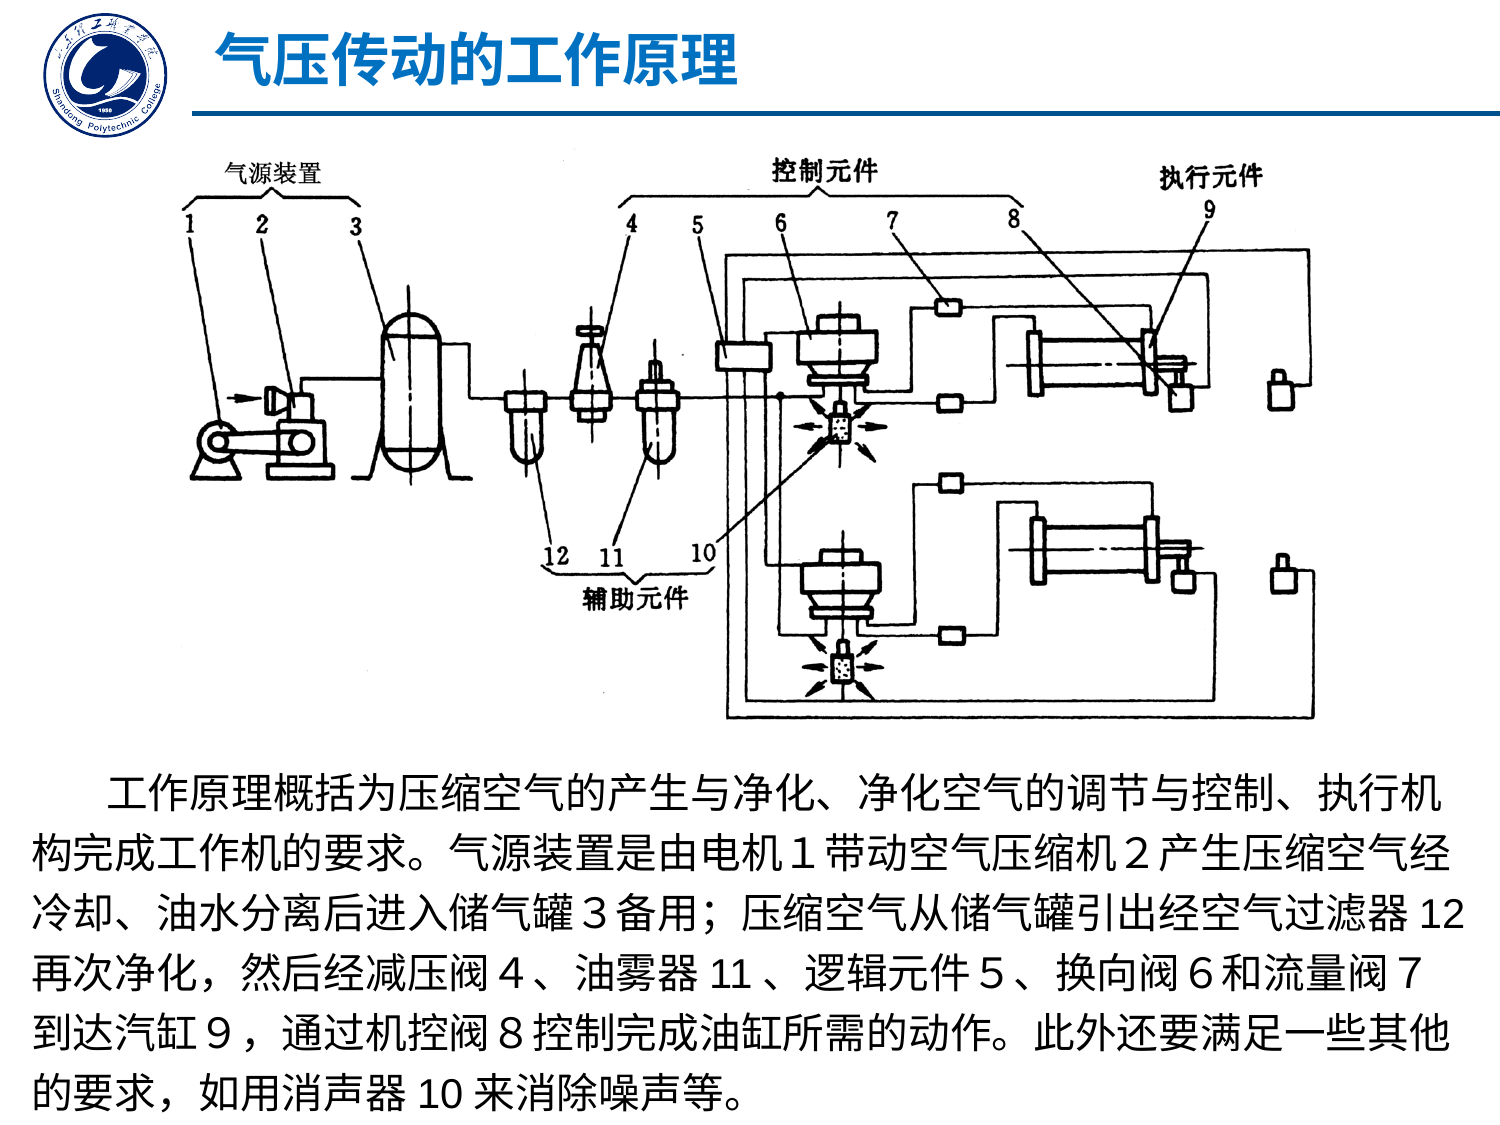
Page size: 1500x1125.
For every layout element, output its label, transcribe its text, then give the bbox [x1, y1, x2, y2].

text_box 工作原理概括为压缩空气的产生与净化、净化空气的调节与控制、执行机构完成工作机的要求。气源装置是由电机１带动空气压缩机２产生压缩空气经冷却、油水分离后进入储气罐３备用；压缩空气从储气罐引出经空气过滤器12再次净化，然后经减压阀４、油雾器11、逻辑元件５、换向阀６和流量阀７ 到达汽缸９，通过机控阀８控制完成油缸所需的动作。此外还要满足一些其他的要求，如用消声器10来消除噪声等。 [16, 748, 1484, 1124]
picture [43, 7, 1341, 735]
text_box 气压传动的工作原理 [199, 16, 1477, 102]
